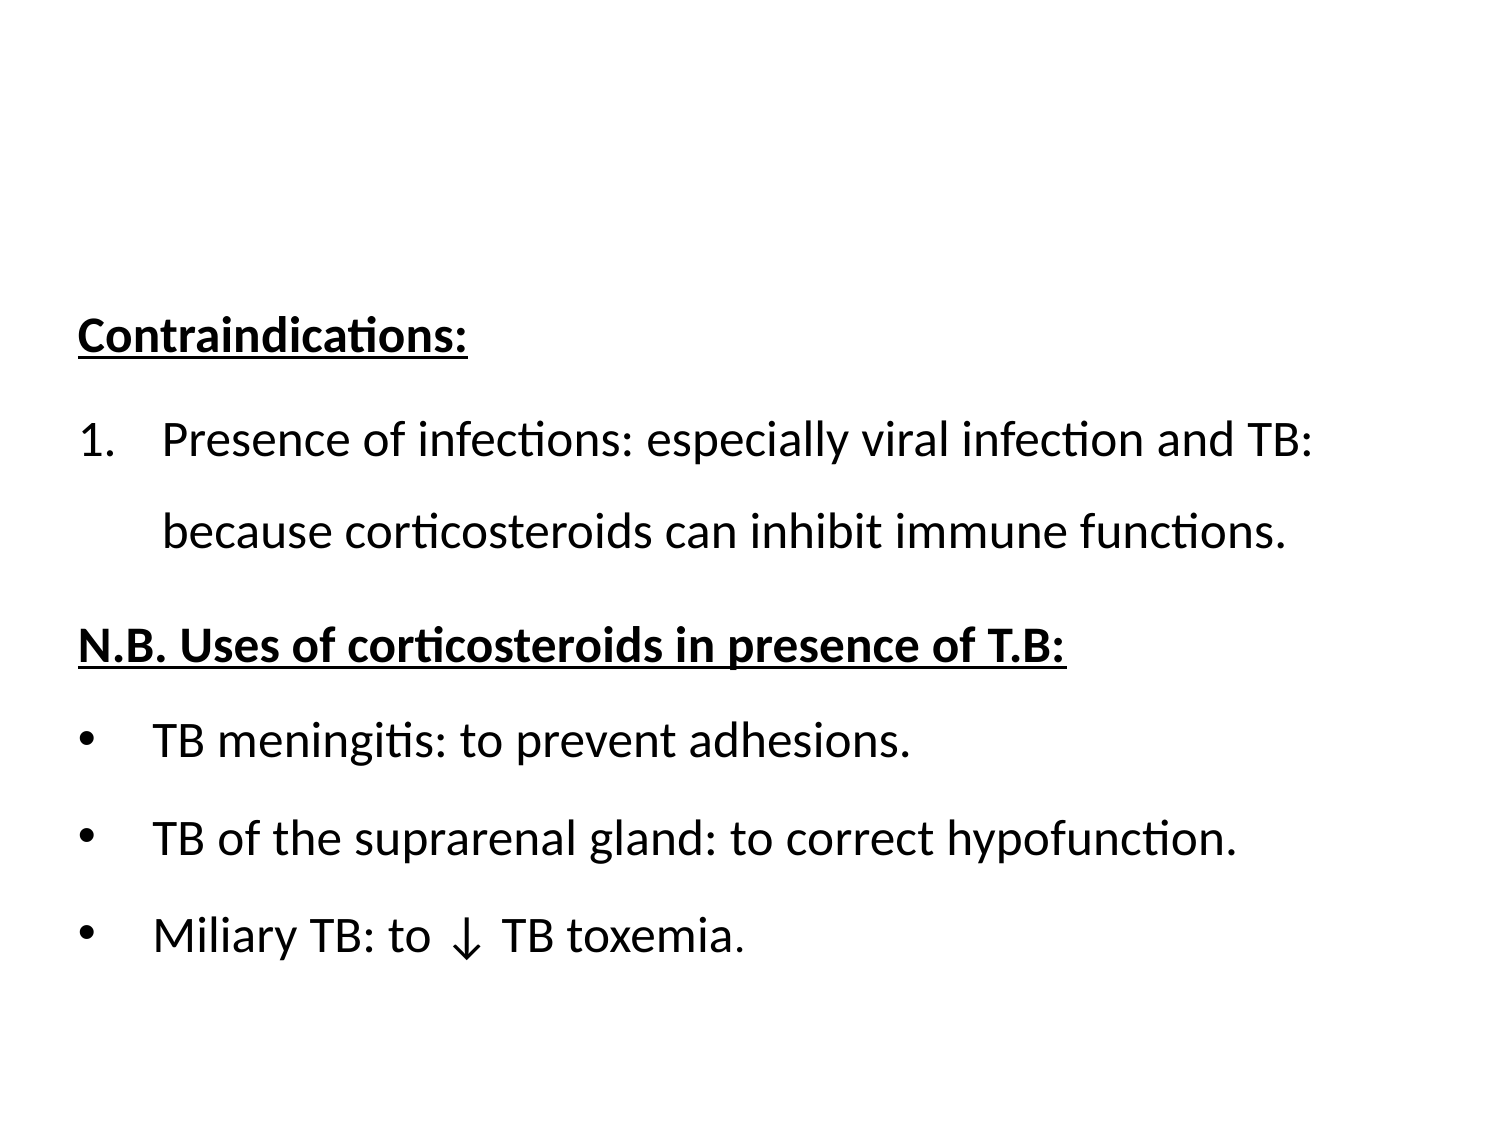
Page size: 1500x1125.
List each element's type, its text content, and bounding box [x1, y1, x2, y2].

list Contraindications: Presence of infections: especially viral infection and TB: because corticosteroids can inhibit immune functions. N.B. Uses of corticosteroids in presence of T.B: TB meningitis: to prevent adhesions. TB of the suprarenal gland: to correct hypofunction. Miliary TB: to ↓ TB toxemia. [62, 262, 1413, 1005]
